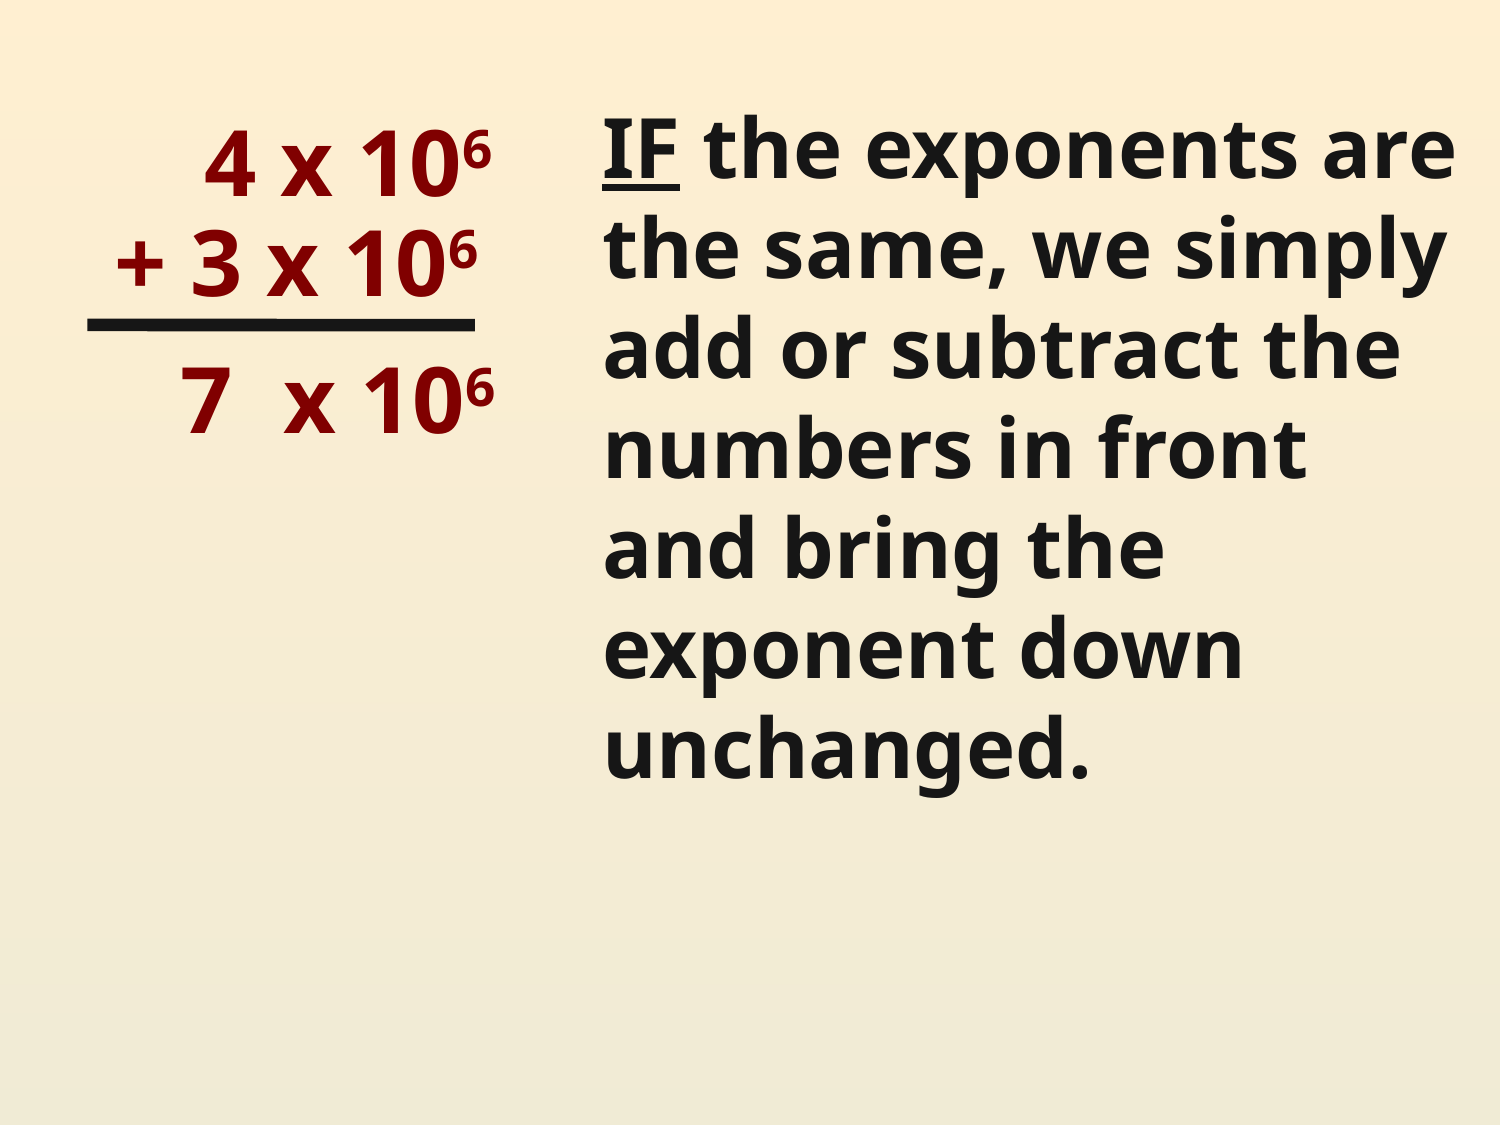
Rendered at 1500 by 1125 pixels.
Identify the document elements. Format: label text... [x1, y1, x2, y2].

text_box IF the exponents are the same, we simply add or subtract the numbers in front and bring the exponent down unchanged. [587, 87, 1500, 803]
text_box + 3 x 106 [99, 197, 495, 322]
text_box 7 [165, 334, 248, 460]
text_box x 106 [268, 334, 511, 460]
text_box 4 x 106 [189, 97, 508, 222]
